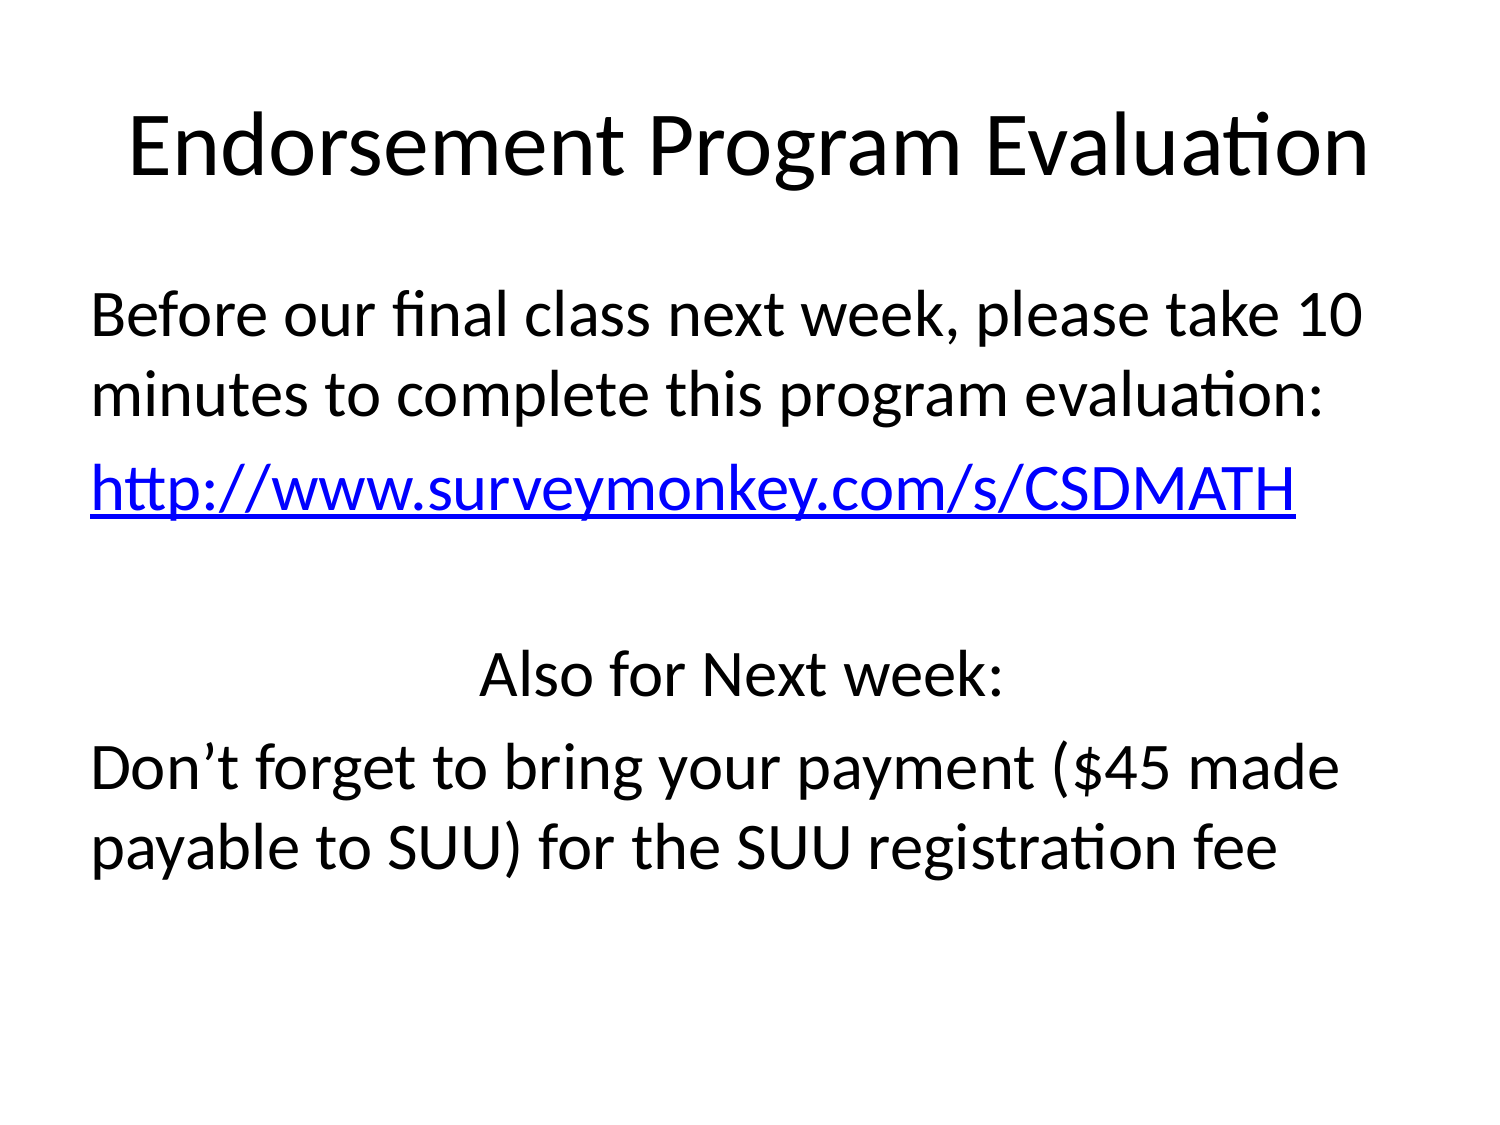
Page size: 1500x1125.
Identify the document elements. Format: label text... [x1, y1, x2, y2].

title Endorsement Program Evaluation [75, 45, 1425, 233]
list Before our final class next week, please take 10 minutes to complete this program evaluation: http://www.surveymonkey.com/s/CSDMATH Also for Next week: Don’t forget to bring your payment ($45 made payable to SUU) for the SUU registration fee [75, 262, 1425, 1005]
